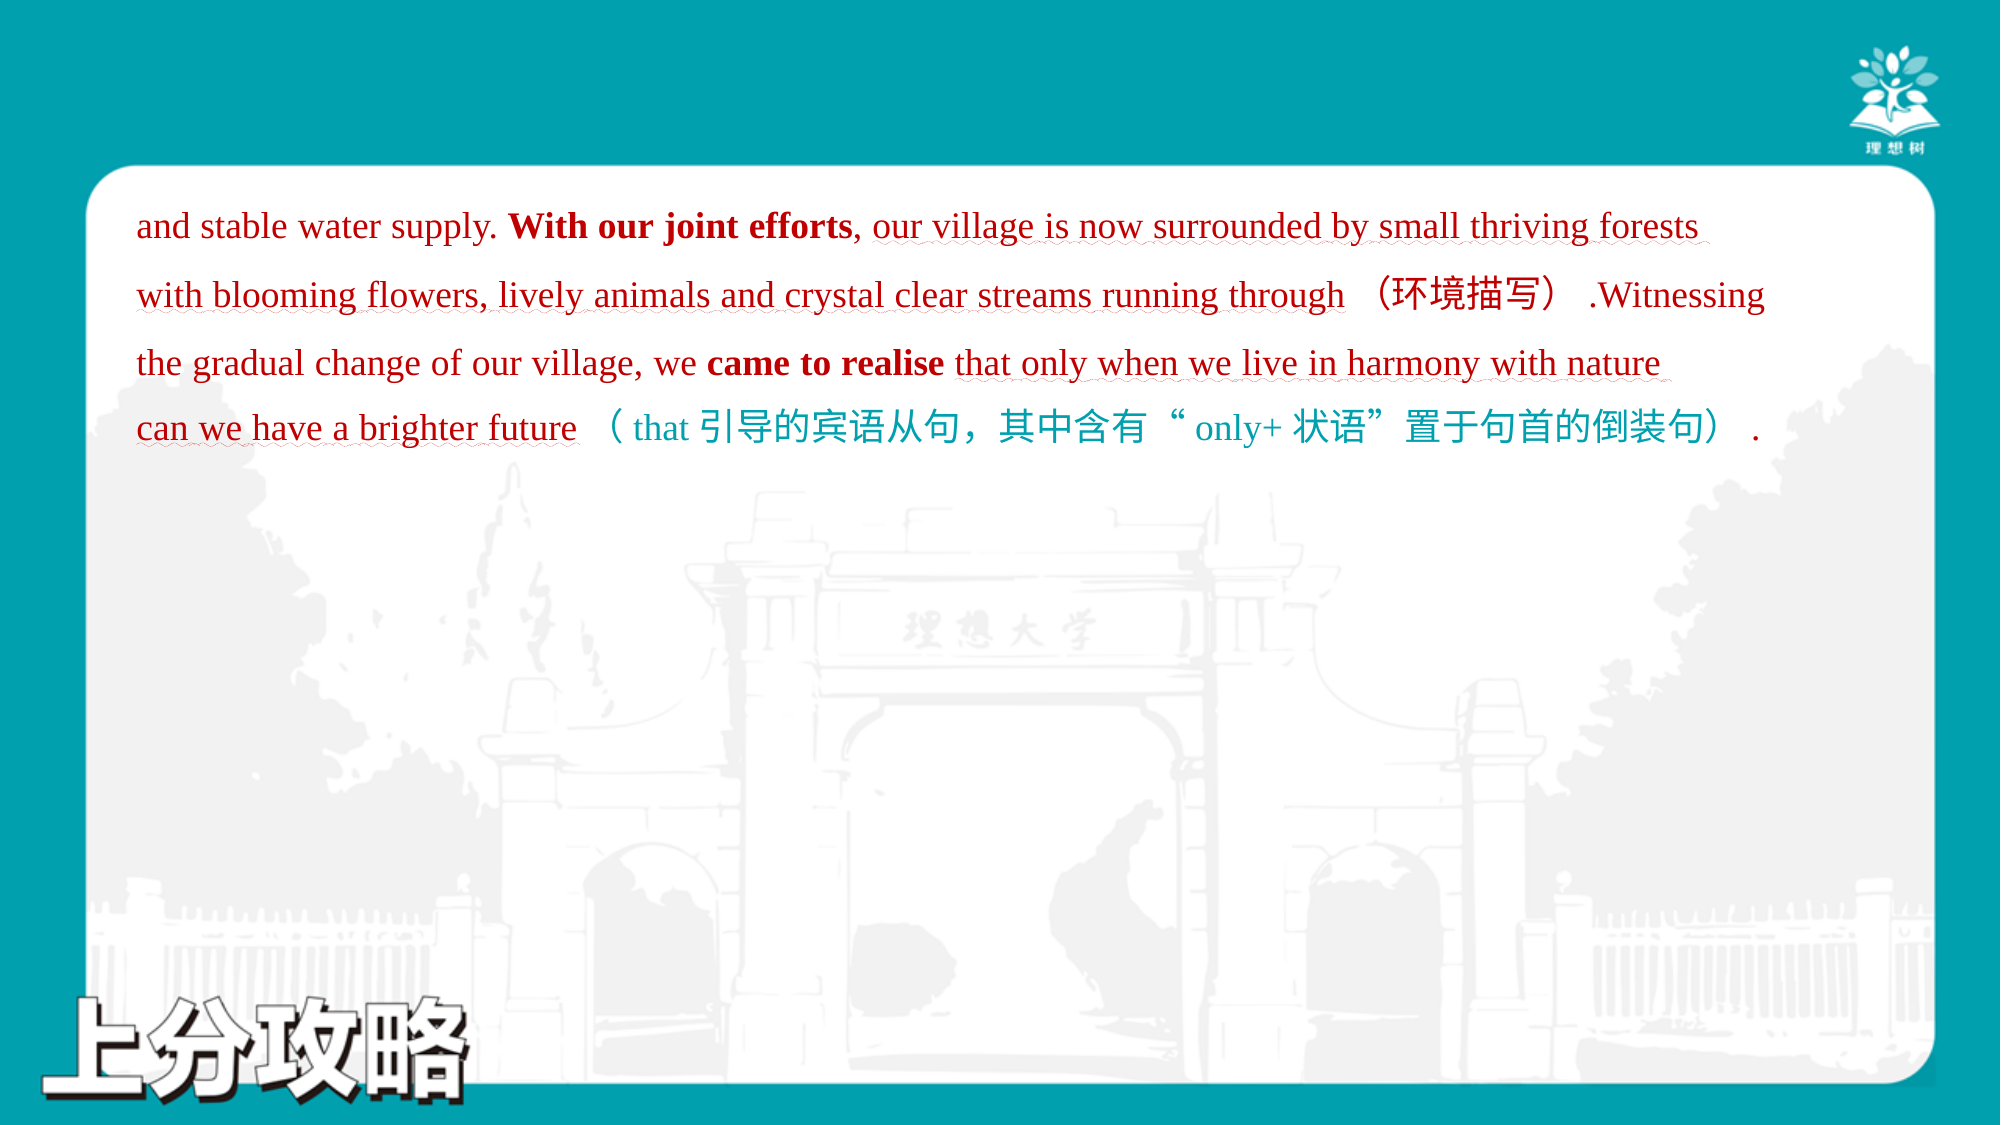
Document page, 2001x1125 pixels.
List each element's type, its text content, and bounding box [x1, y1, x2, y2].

picture [0, 0, 2000, 1125]
text_box and stable water supply. With our joint efforts, our village is now surrounded by small thriving forests with blooming flowers, lively animals and crystal clear streams running through（环境描写）.Witnessing the gradual change of our village, we came to realise that only when we live in harmony with nature can we have a brighter future（that引导的宾语从句，其中含有“only+状语”置于句首的倒装句）. [136, 177, 1865, 441]
